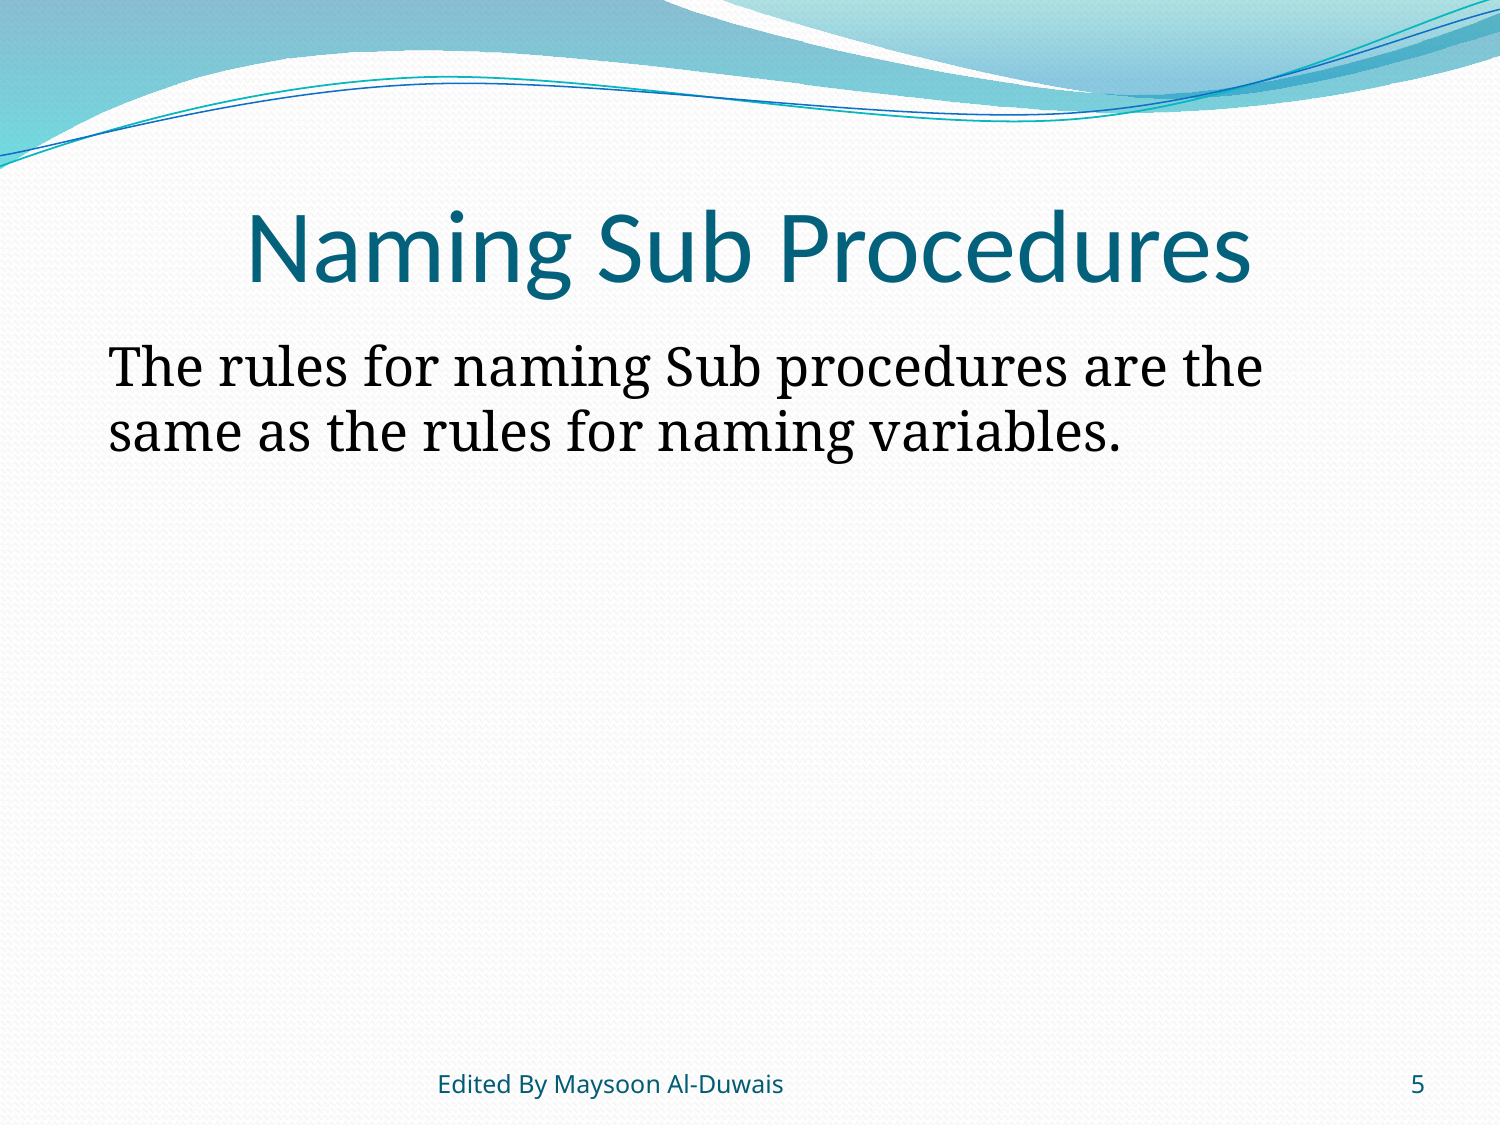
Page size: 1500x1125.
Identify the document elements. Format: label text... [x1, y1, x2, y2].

list The rules for naming Sub procedures are the same as the rules for naming variables. [93, 324, 1400, 1006]
title Naming Sub Procedures [75, 115, 1425, 303]
slide_number 5 [1299, 1042, 1425, 1103]
footer Edited By Maysoon Al-Duwais [437, 1042, 988, 1103]
